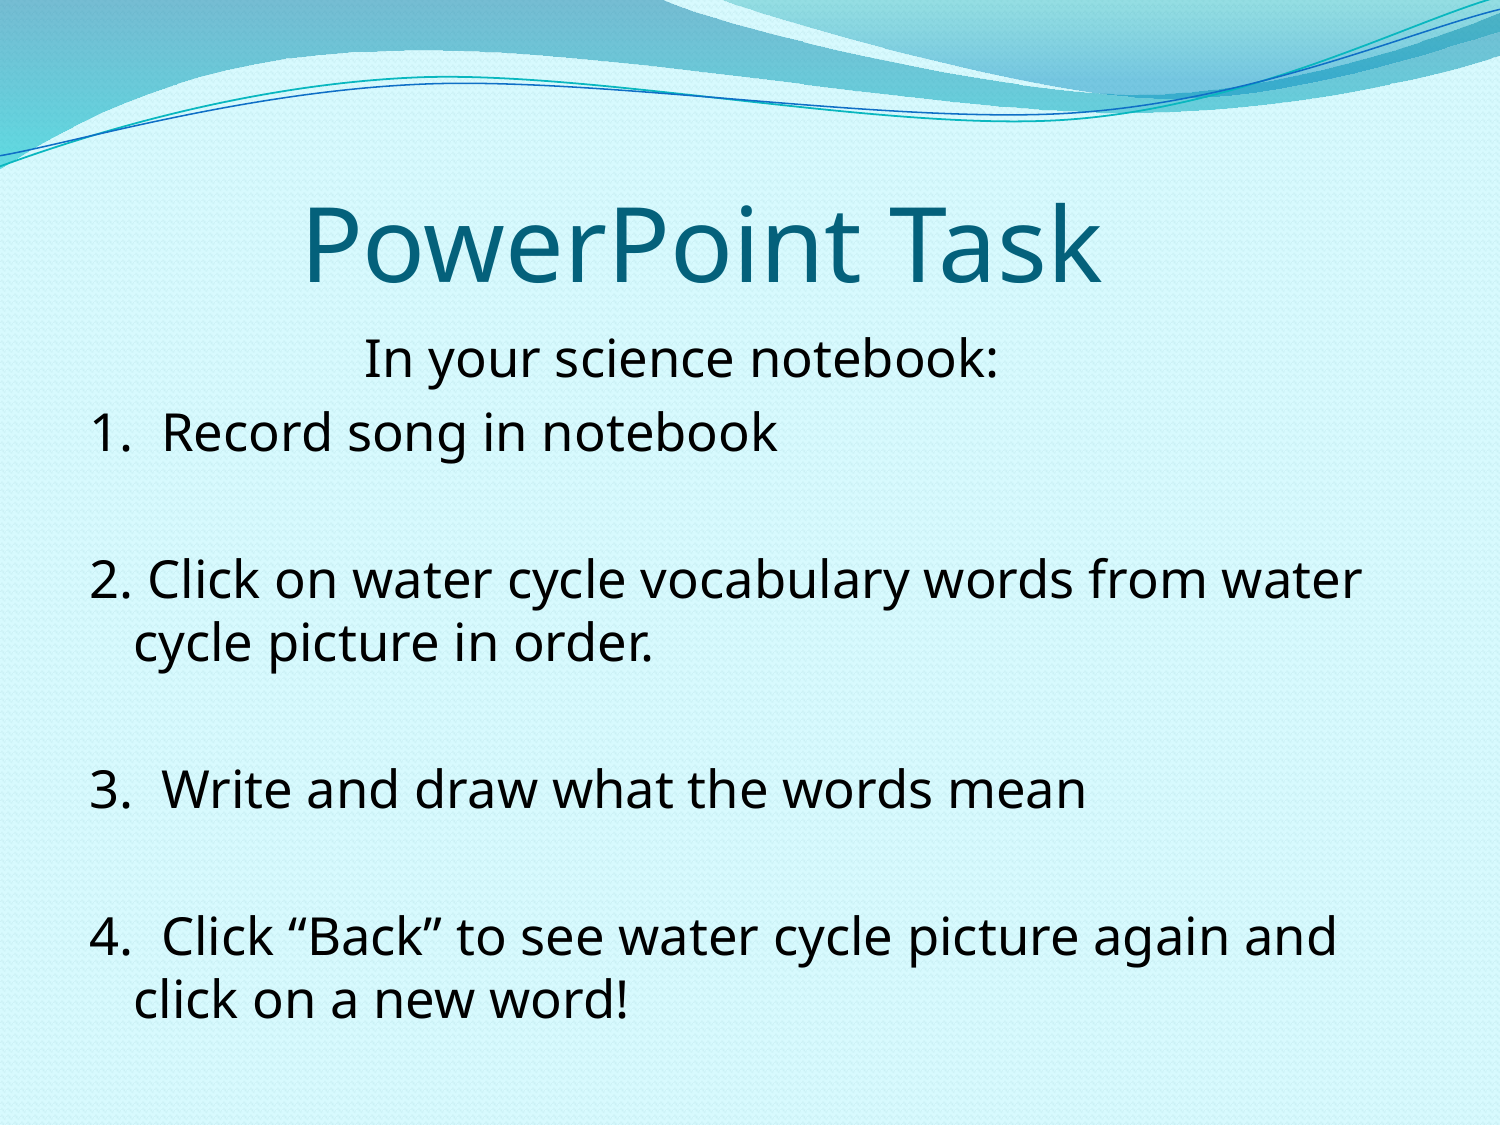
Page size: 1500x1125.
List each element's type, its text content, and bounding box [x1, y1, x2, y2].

title PowerPoint Task [75, 115, 1425, 303]
list In your science notebook: 1. Record song in notebook 2. Click on water cycle vocabulary words from water cycle picture in order. 3. Write and draw what the words mean 4. Click “Back” to see water cycle picture again and click on a new word! [75, 317, 1425, 1038]
